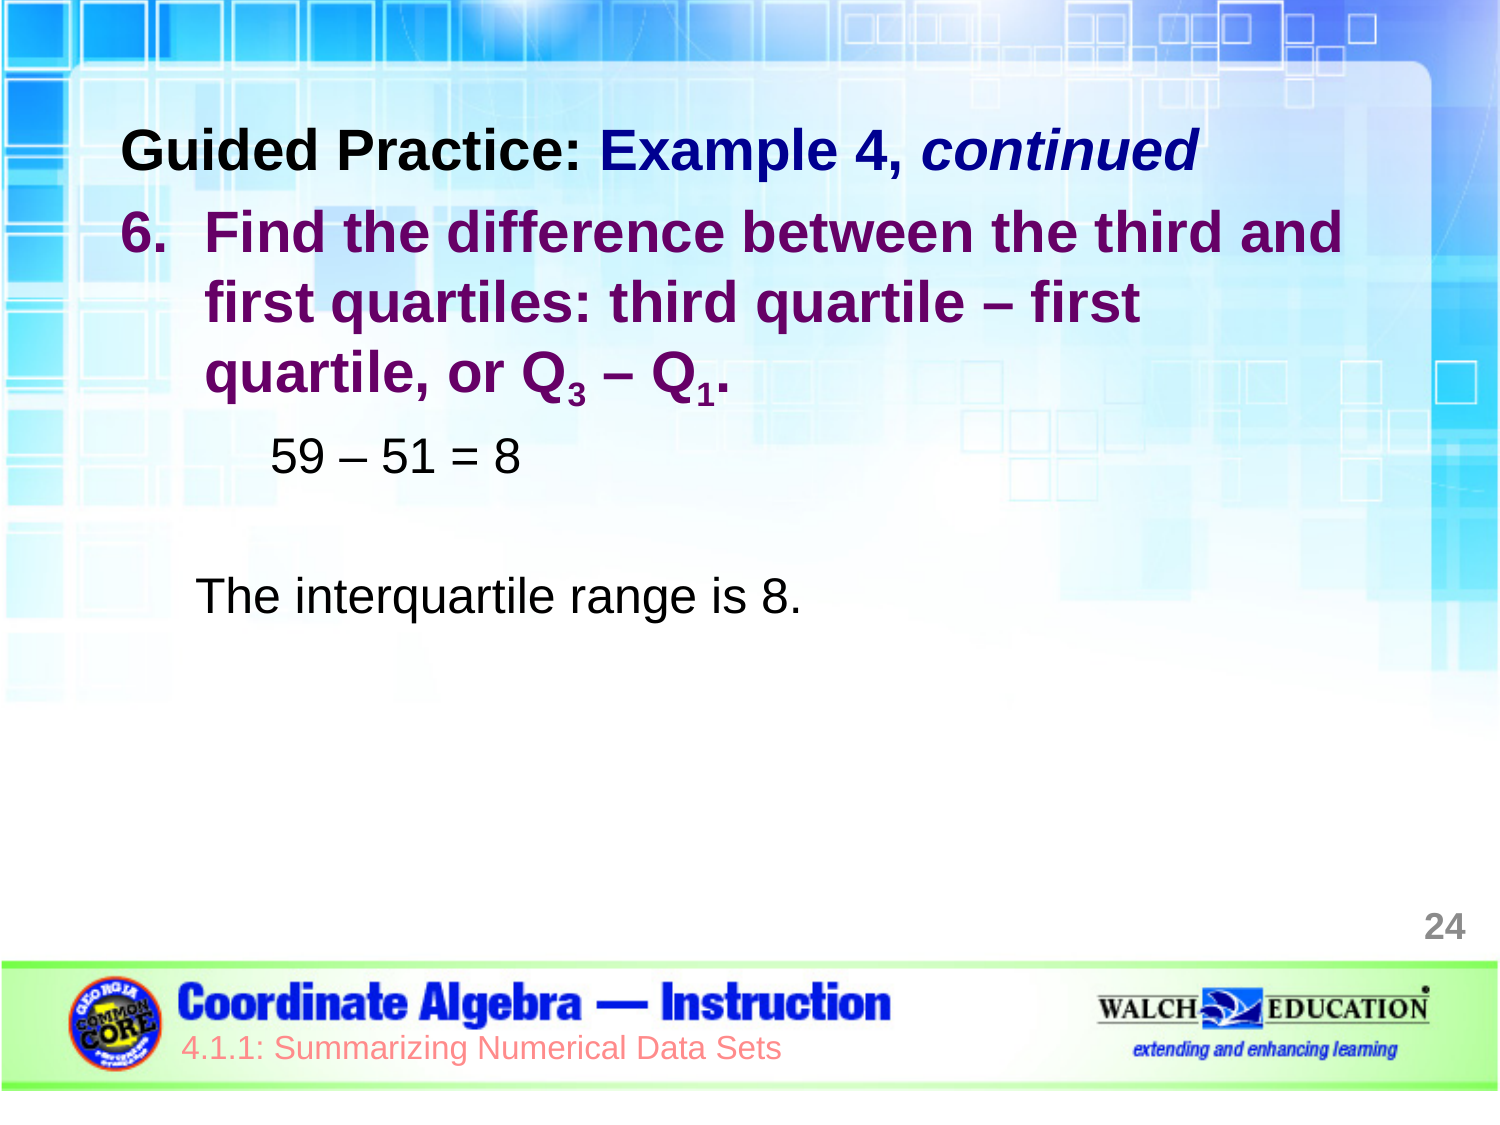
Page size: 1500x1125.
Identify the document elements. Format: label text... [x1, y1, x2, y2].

picture [1, 0, 1500, 1091]
slide_number 24 [1361, 901, 1481, 949]
footer 4.1.1: Summarizing Numerical Data Sets [166, 1024, 1080, 1069]
subtitle Guided Practice: Example 4, continued Find the difference between the third and first quartiles: third quartile – first quartile, or Q3 – Q1. 59 – 51 = 8 The interquartile range is 8. [105, 105, 1394, 925]
